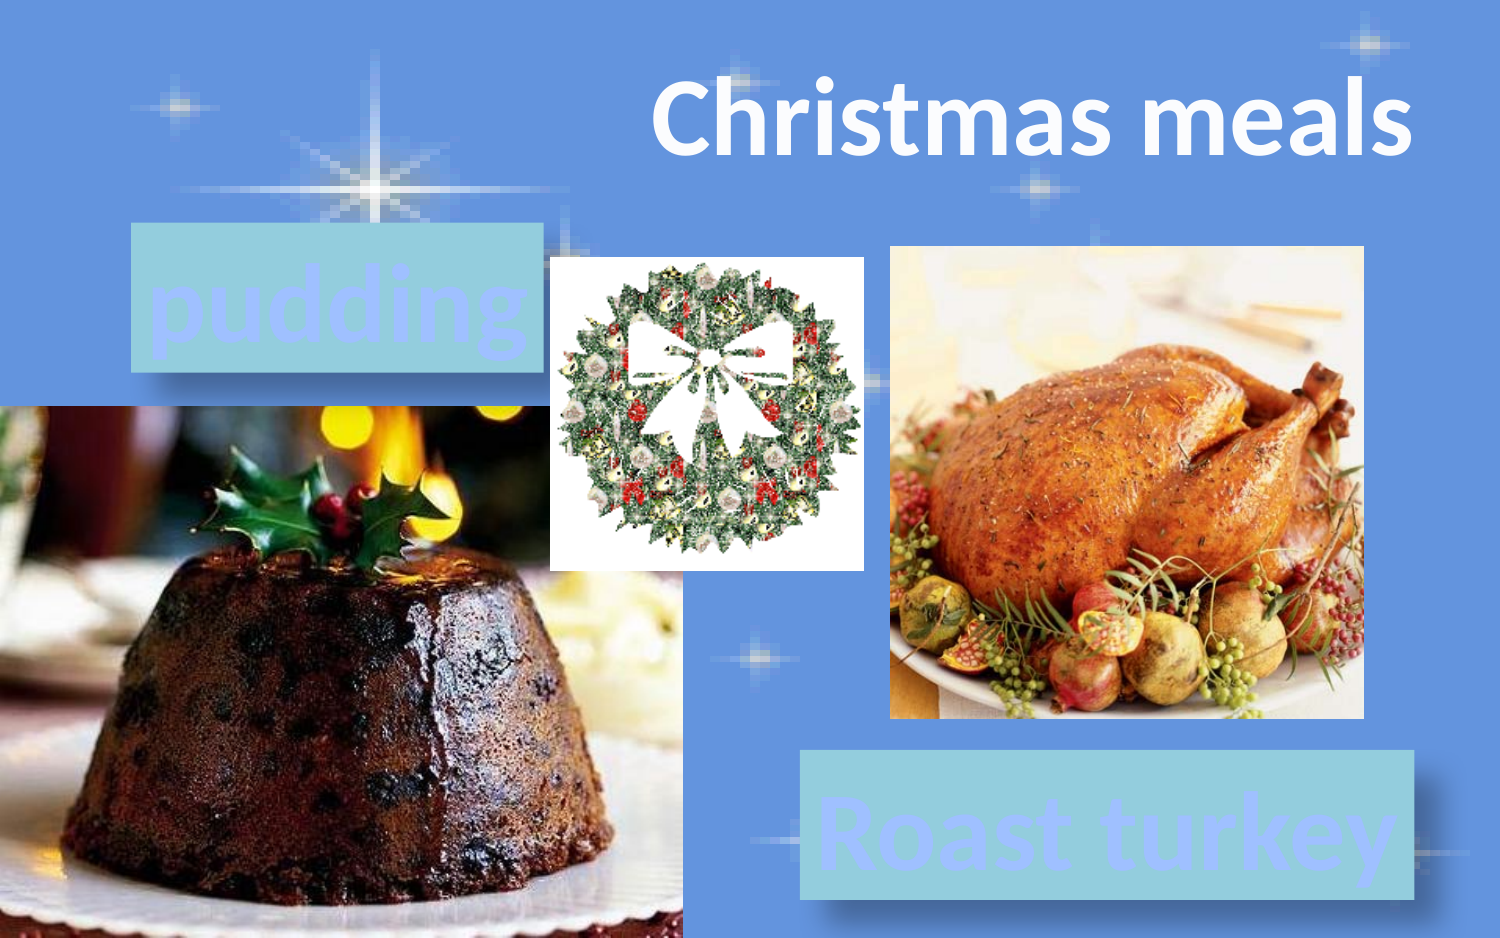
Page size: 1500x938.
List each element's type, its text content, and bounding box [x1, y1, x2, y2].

picture [0, 0, 1500, 938]
text_box Roast turkey [799, 749, 1415, 900]
text_box Christmas meals [636, 35, 1431, 186]
text_box pudding [131, 222, 544, 373]
